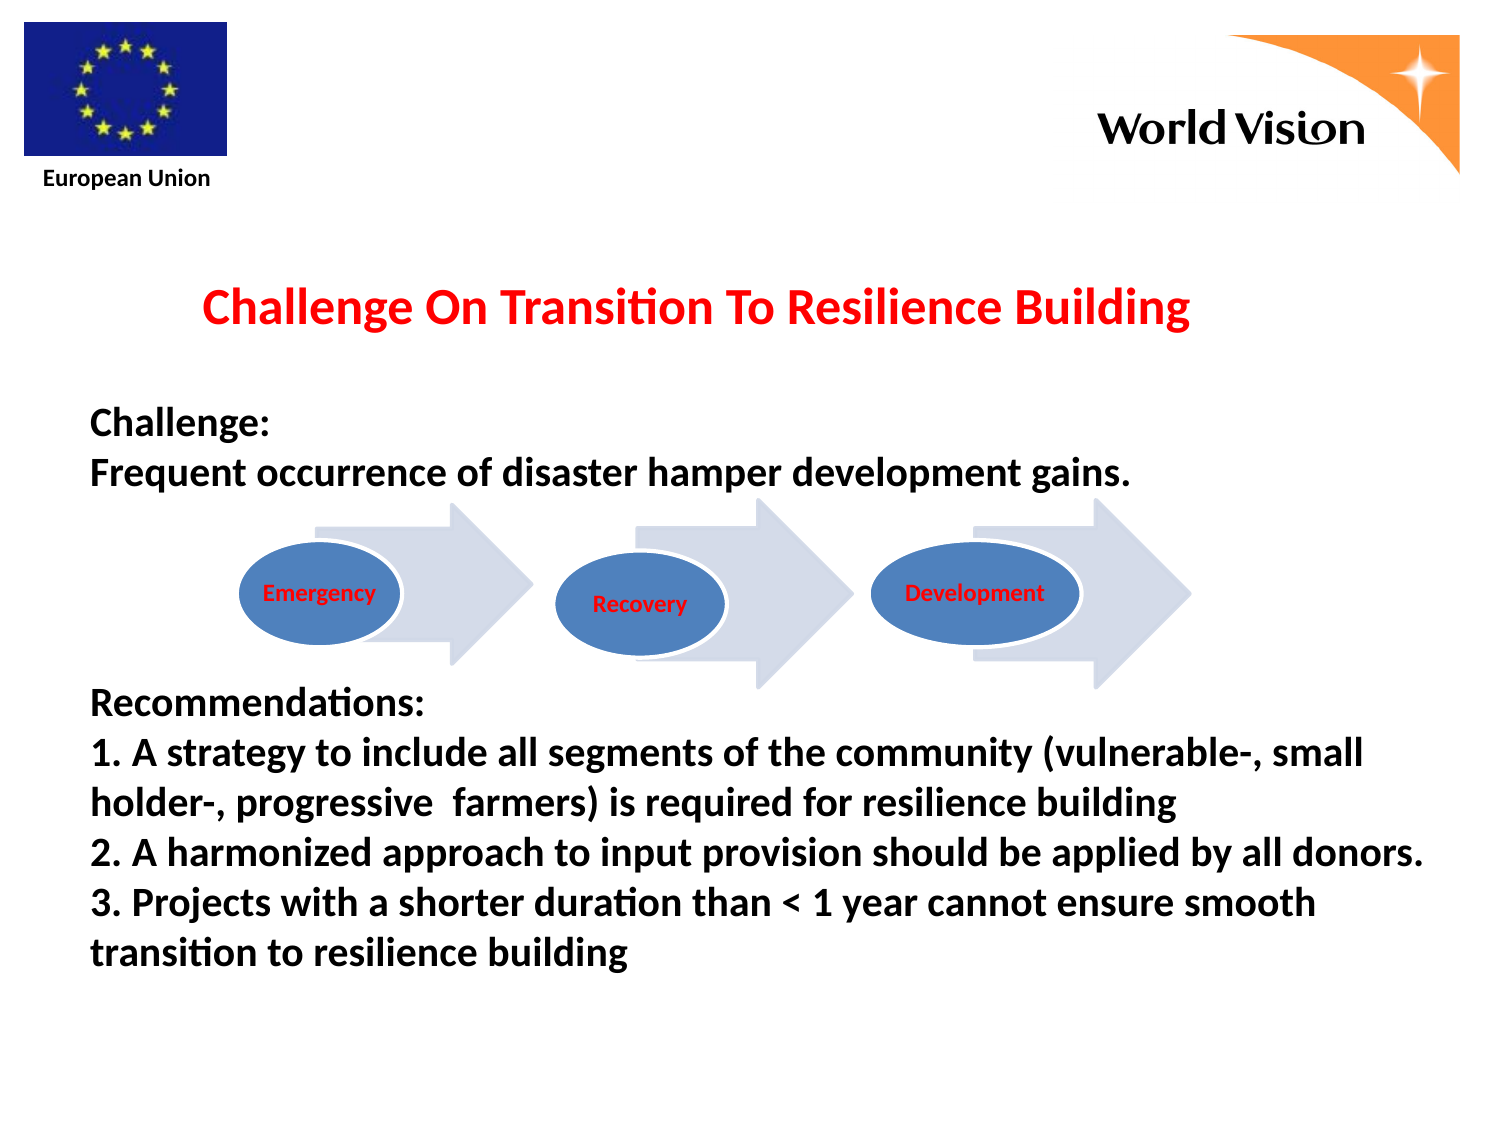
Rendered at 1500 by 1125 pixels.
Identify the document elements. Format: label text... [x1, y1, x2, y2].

picture [24, 22, 227, 157]
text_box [125, 499, 1302, 688]
text_box European Union [28, 160, 229, 200]
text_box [1053, 34, 1460, 203]
title Challenge On Transition To Resilience Building Challenge: Frequent occurrence of disaster hamper development gains. Recommendations: 1. A strategy to include all segments of the community (vulnerable-, small holder-, progressive farmers) is required for resilience building 2. A harmonized approach to input provision should be applied by all donors. 3. Projects with a shorter duration than < 1 year cannot ensure smooth transition to resilience building [75, 289, 1460, 1038]
